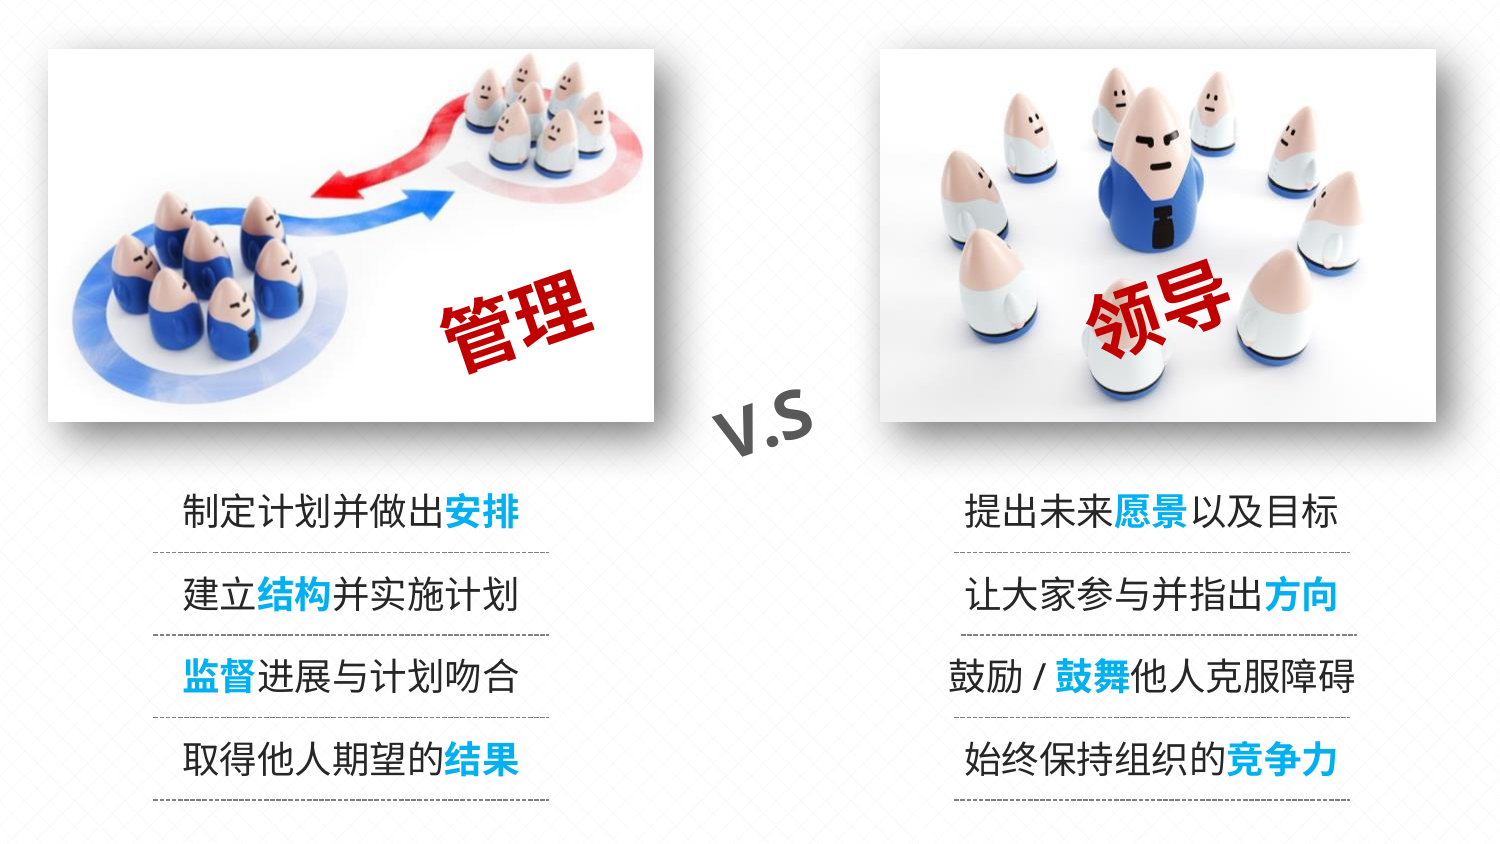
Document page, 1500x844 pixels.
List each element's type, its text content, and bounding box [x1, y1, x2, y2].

text_box V.S [642, 338, 882, 505]
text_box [939, 480, 1365, 801]
picture [868, 49, 1436, 423]
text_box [153, 480, 550, 801]
picture [48, 49, 654, 423]
